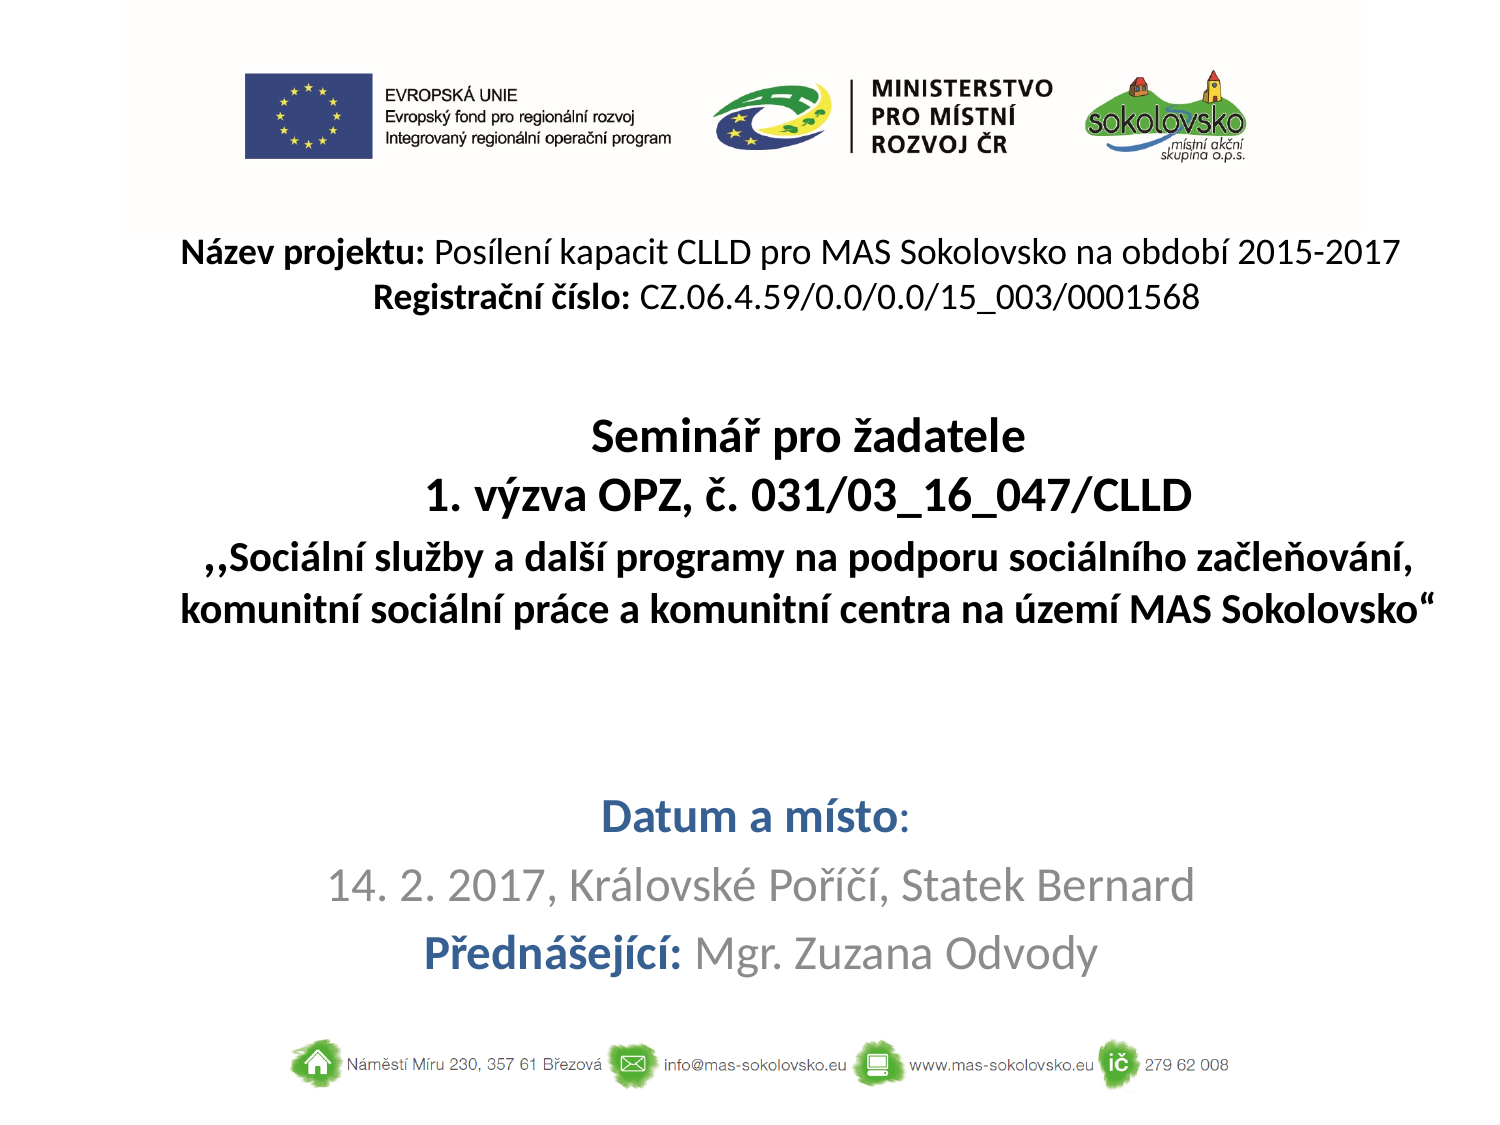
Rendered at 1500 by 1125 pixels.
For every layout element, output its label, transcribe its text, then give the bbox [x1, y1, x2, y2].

picture [123, 0, 1365, 237]
text_box Název projektu: Posílení kapacit CLLD pro MAS Sokolovsko na období 2015-2017 Registrační číslo: CZ.06.4.59/0.0/0.0/15_003/0001568 [159, 219, 1423, 325]
title Seminář pro žadatele 1. výzva OPZ, č. 031/03_16_047/CLLD ,,Sociální služby a další programy na podporu sociálního začleňování, komunitní sociální práce a komunitní centra na území MAS Sokolovsko“ [159, 372, 1459, 663]
picture [289, 1034, 1234, 1094]
subtitle Datum a místo: 14. 2. 2017, Královské Poříčí, Statek Bernard Přednášející: Mgr. Zuzana Odvody [135, 716, 1388, 989]
